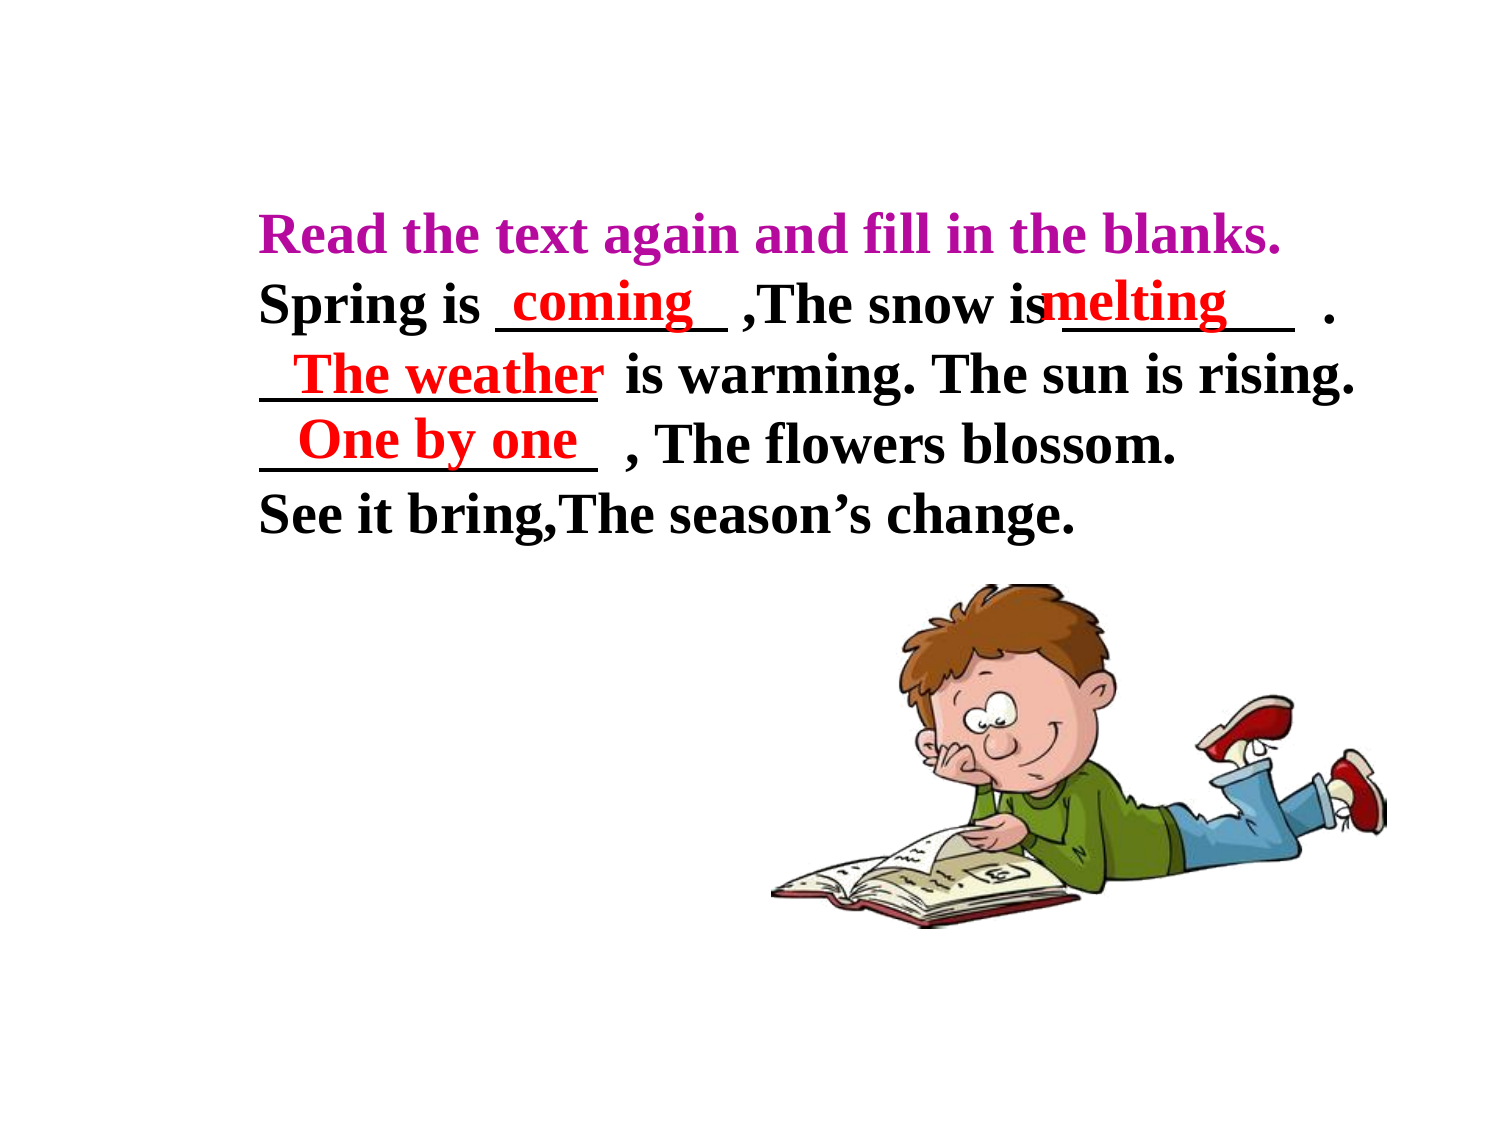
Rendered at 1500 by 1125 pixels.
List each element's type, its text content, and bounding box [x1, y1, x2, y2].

picture [771, 584, 1388, 929]
text_box The weather [278, 327, 621, 413]
text_box One by one [230, 392, 641, 478]
text_box coming [498, 254, 710, 340]
text_box Read the text again and fill in the blanks. Spring is ,The snow is . is warming. The sun is rising. , The flowers blossom. See it bring,The season’s change. [244, 187, 1439, 553]
text_box melting [1025, 254, 1243, 340]
